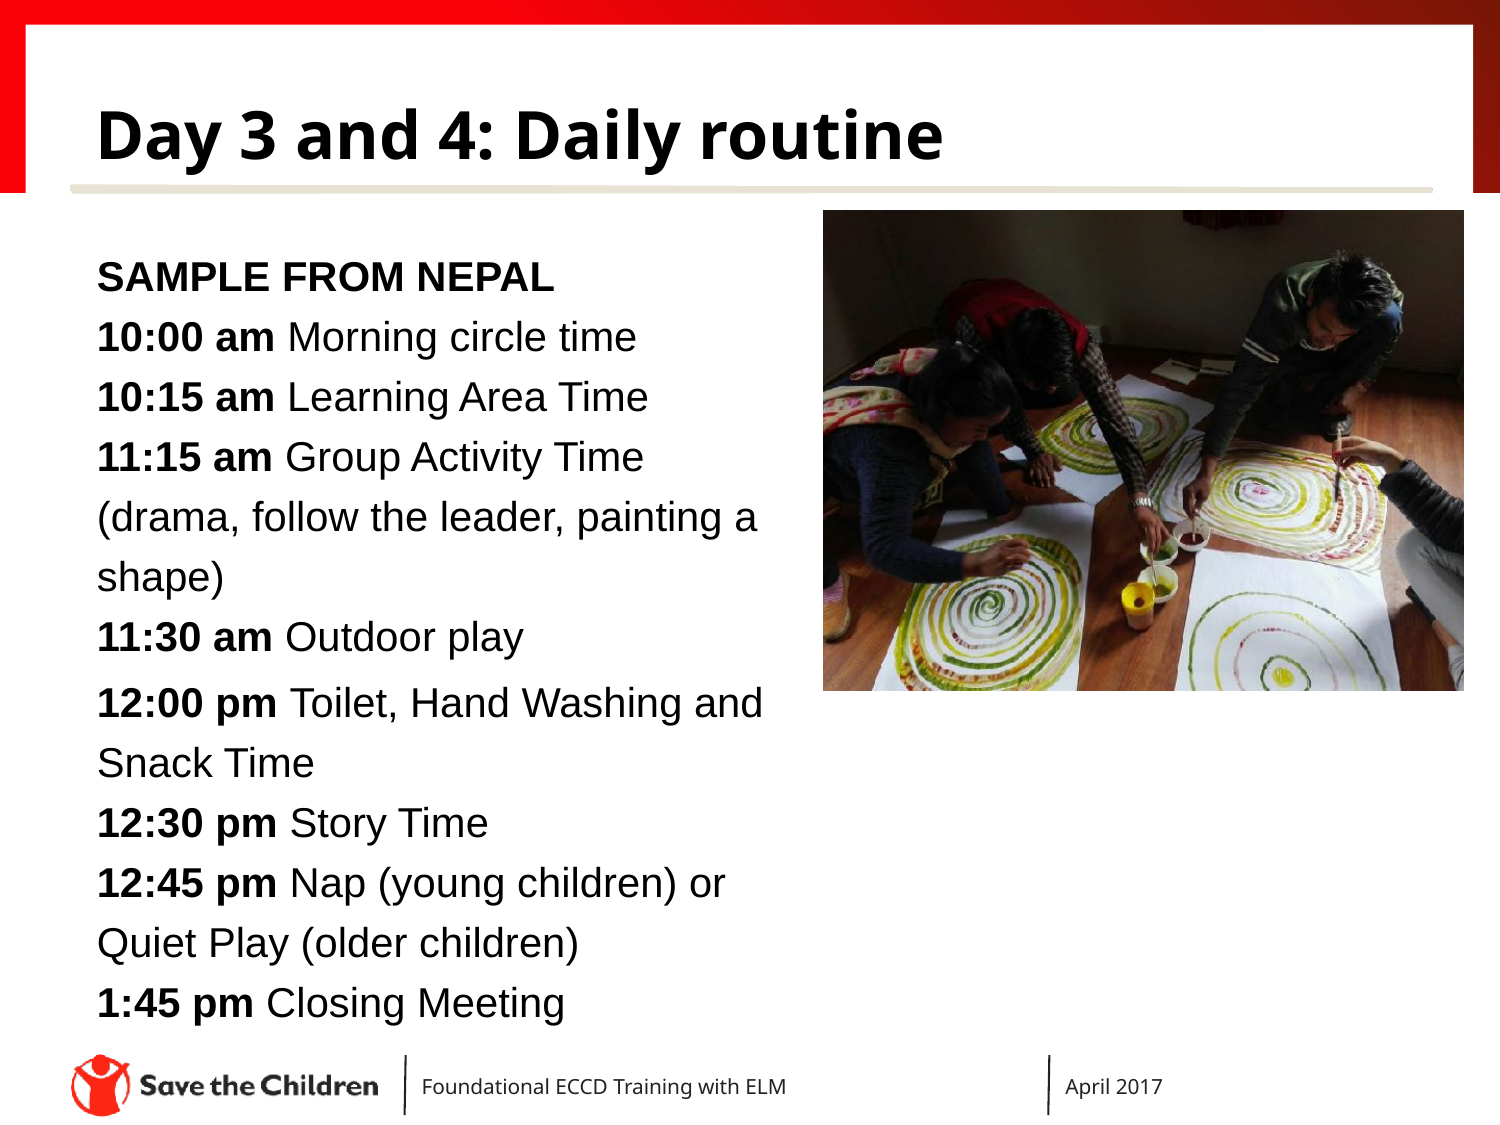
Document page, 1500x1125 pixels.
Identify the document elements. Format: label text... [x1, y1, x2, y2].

text_box Foundational ECCD Training with ELM [414, 1066, 1042, 1107]
title Day 3 and 4: Daily routine [86, 45, 1414, 182]
picture [69, 184, 1433, 194]
text_box April 2017 [1057, 1066, 1398, 1107]
picture [71, 1054, 378, 1117]
picture [823, 210, 1464, 691]
text_box SAMPLE FROM NEPAL 10:00 am Morning circle time 10:15 am Learning Area Time 11:15 am Group Activity Time (drama, follow the leader, painting a shape) 11:30 am Outdoor play 12:00 pm Toilet, Hand Washing and Snack Time 12:30 pm Story Time 12:45 pm Nap (young children) or Quiet Play (older children) 1:45 pm Closing Meeting [82, 210, 806, 1041]
